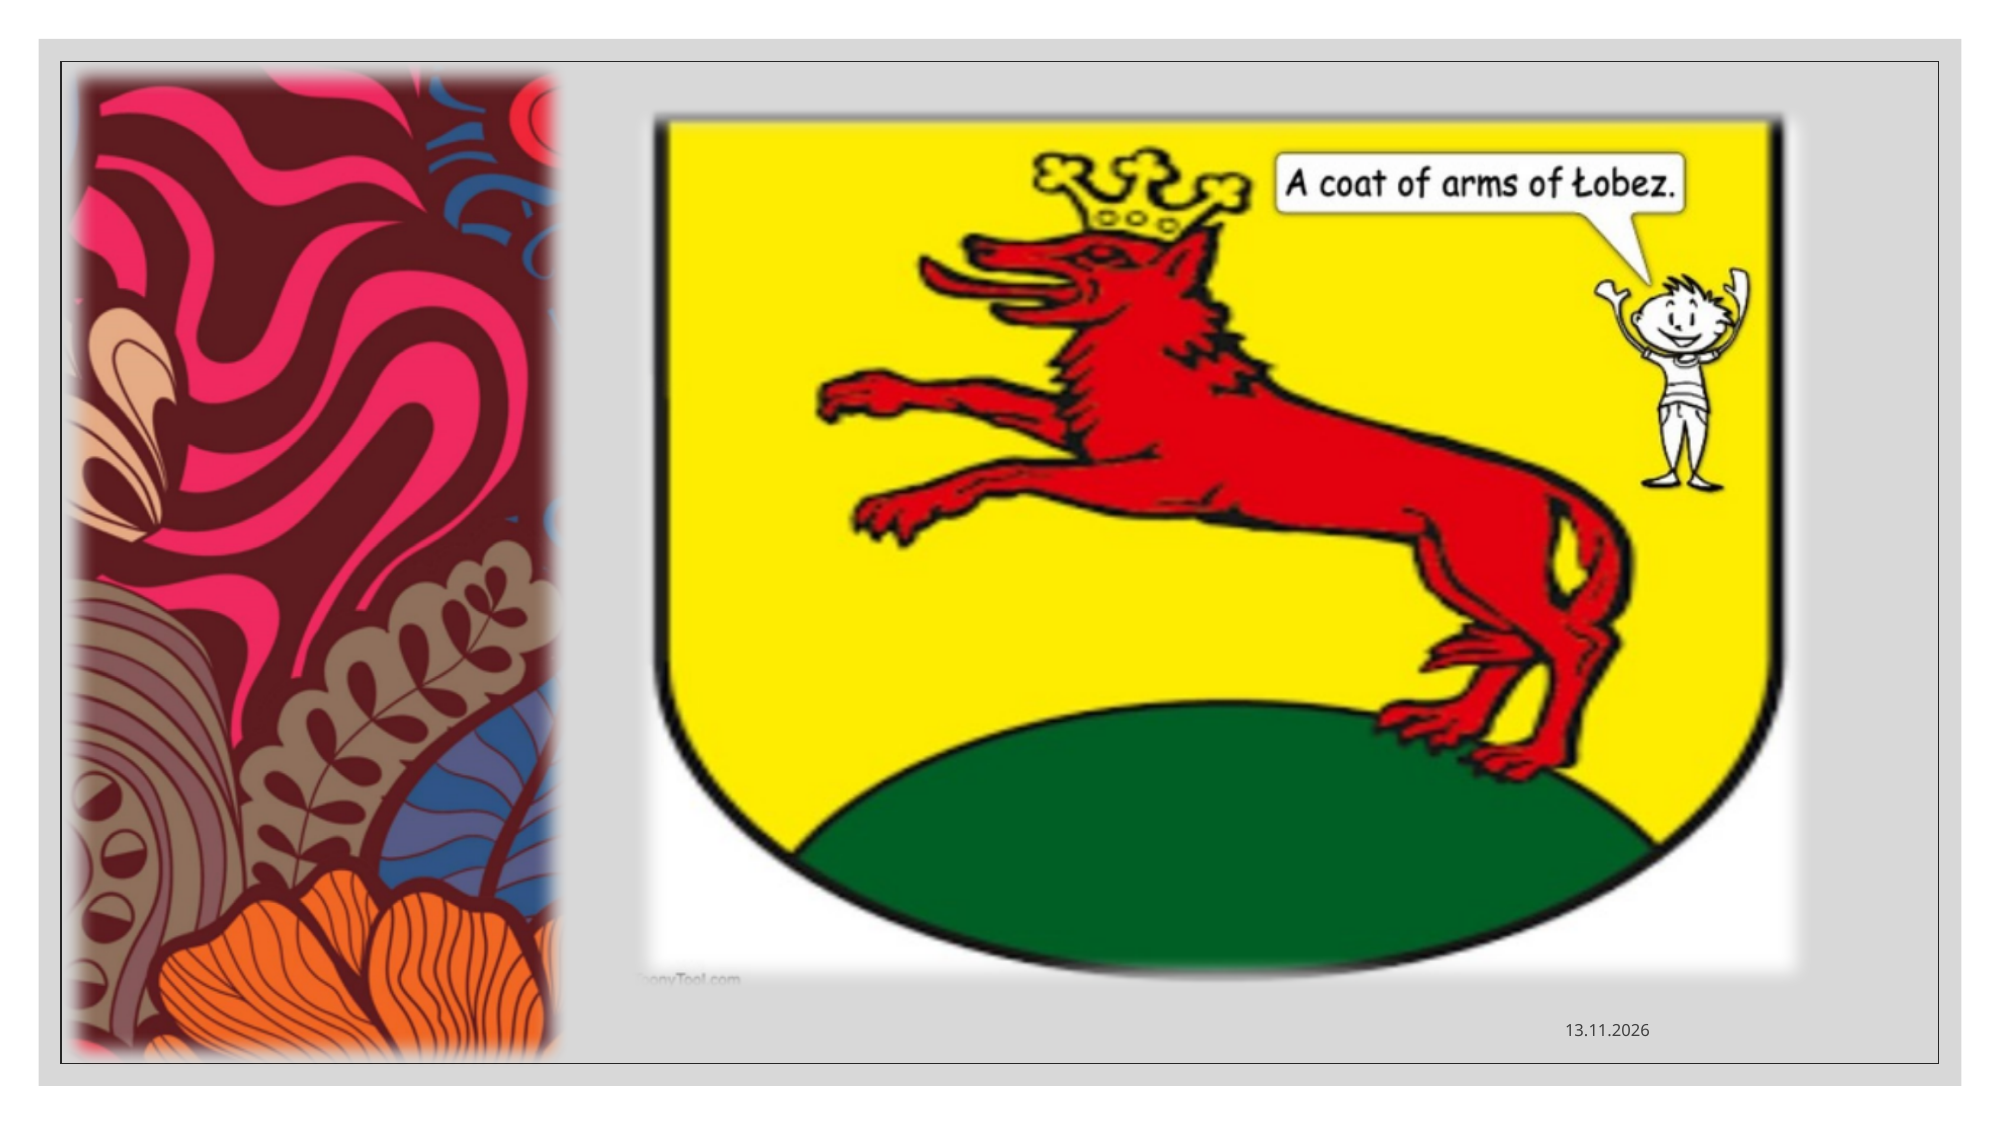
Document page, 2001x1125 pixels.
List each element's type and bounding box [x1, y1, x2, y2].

picture [632, 104, 1814, 990]
slide_number [1190, 998, 1665, 1050]
picture [61, 60, 570, 1068]
